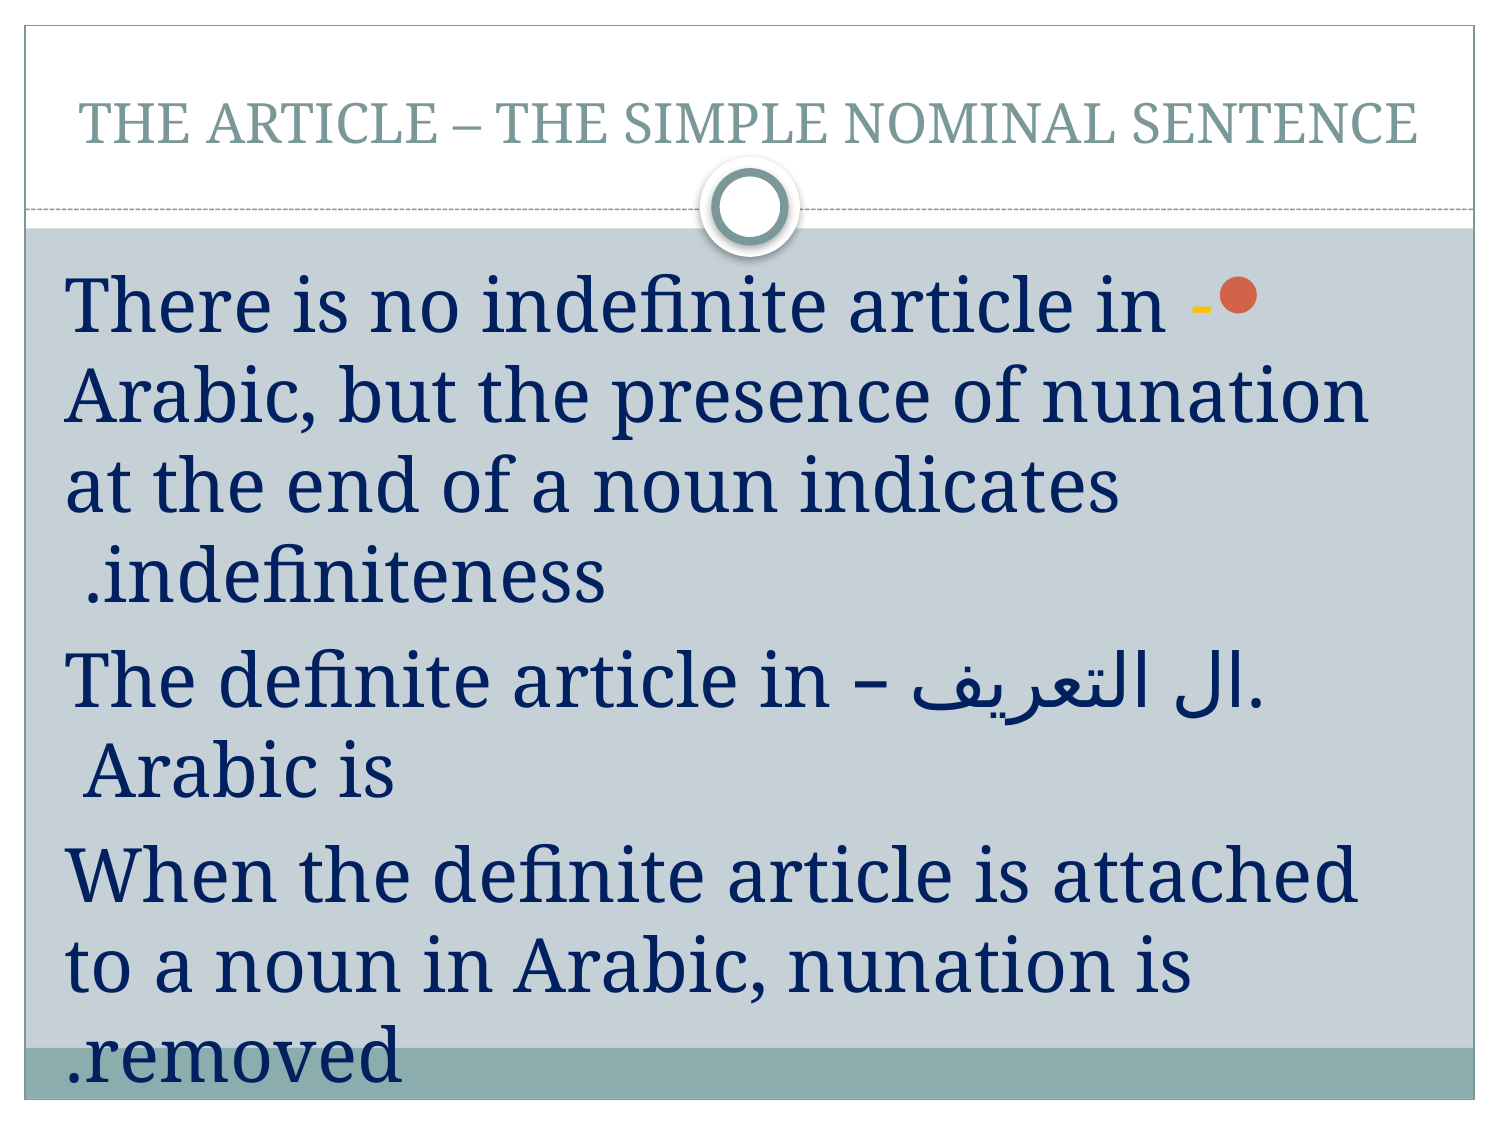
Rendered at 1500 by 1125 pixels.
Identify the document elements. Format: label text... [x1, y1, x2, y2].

list - There is no indefinite article in Arabic, but the presence of nunation at the end of a noun indicates indefiniteness. .ال التعريف – The definite article in Arabic is When the definite article is attached to a noun in Arabic, nunation is removed. [49, 250, 1445, 1001]
title THE ARTICLE – THE SIMPLE NOMINAL SENTENCE [49, 37, 1450, 162]
